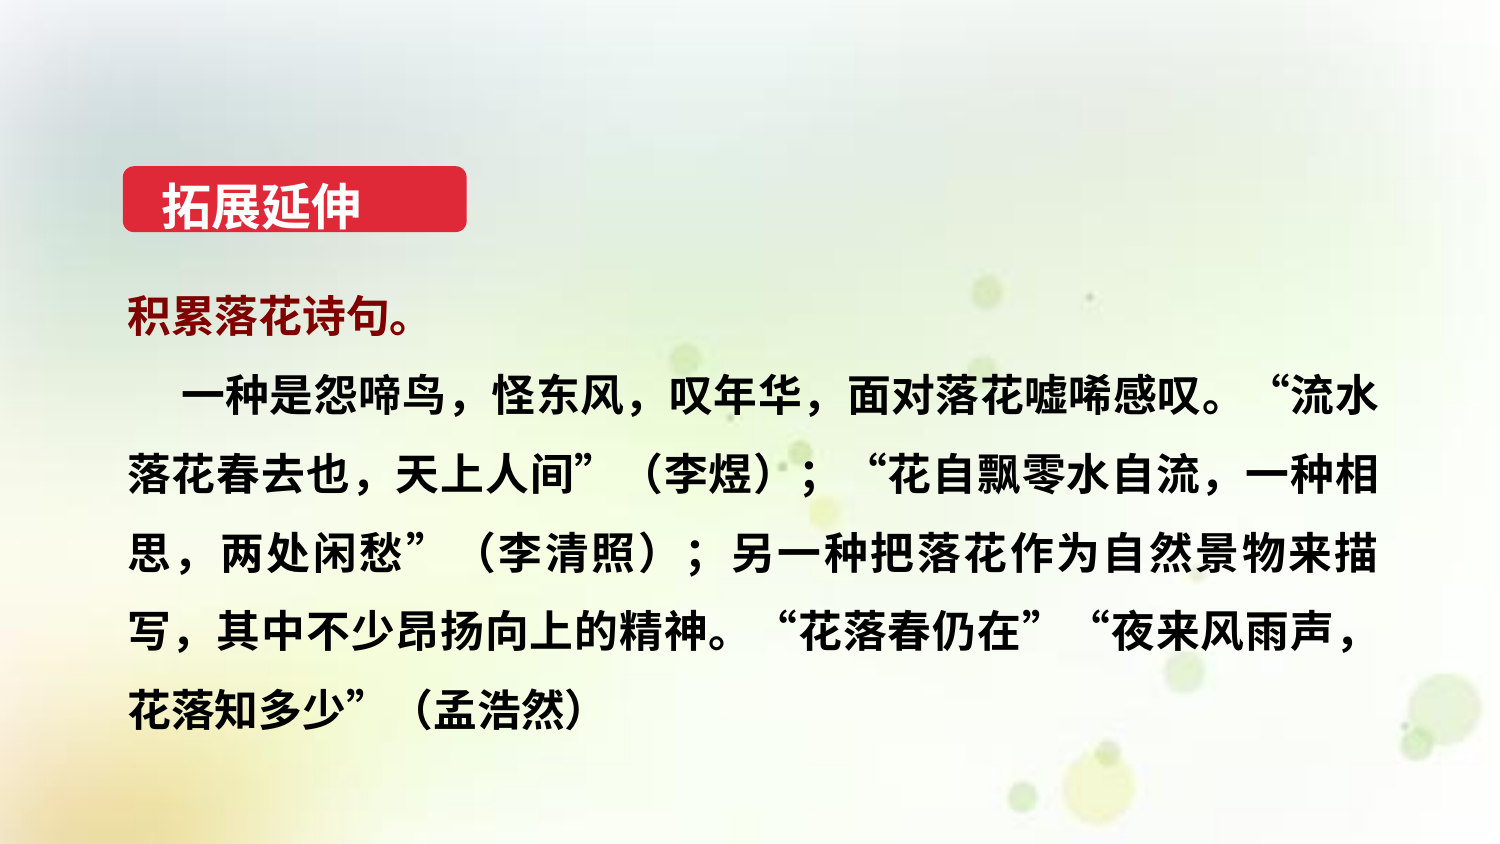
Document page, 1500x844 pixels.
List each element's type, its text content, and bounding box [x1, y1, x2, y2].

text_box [122, 166, 467, 242]
picture [0, 0, 1500, 844]
text_box 积累落花诗句。 一种是怨啼鸟，怪东风，叹年华，面对落花嘘唏感叹。“流水落花春去也，天上人间”（李煜）；“花自飘零水自流，一种相思，两处闲愁”（李清照）；另一种把落花作为自然景物来描写，其中不少昂扬向上的精神。“花落春仍在”“夜来风雨声，花落知多少”（孟浩然） [112, 255, 1394, 743]
